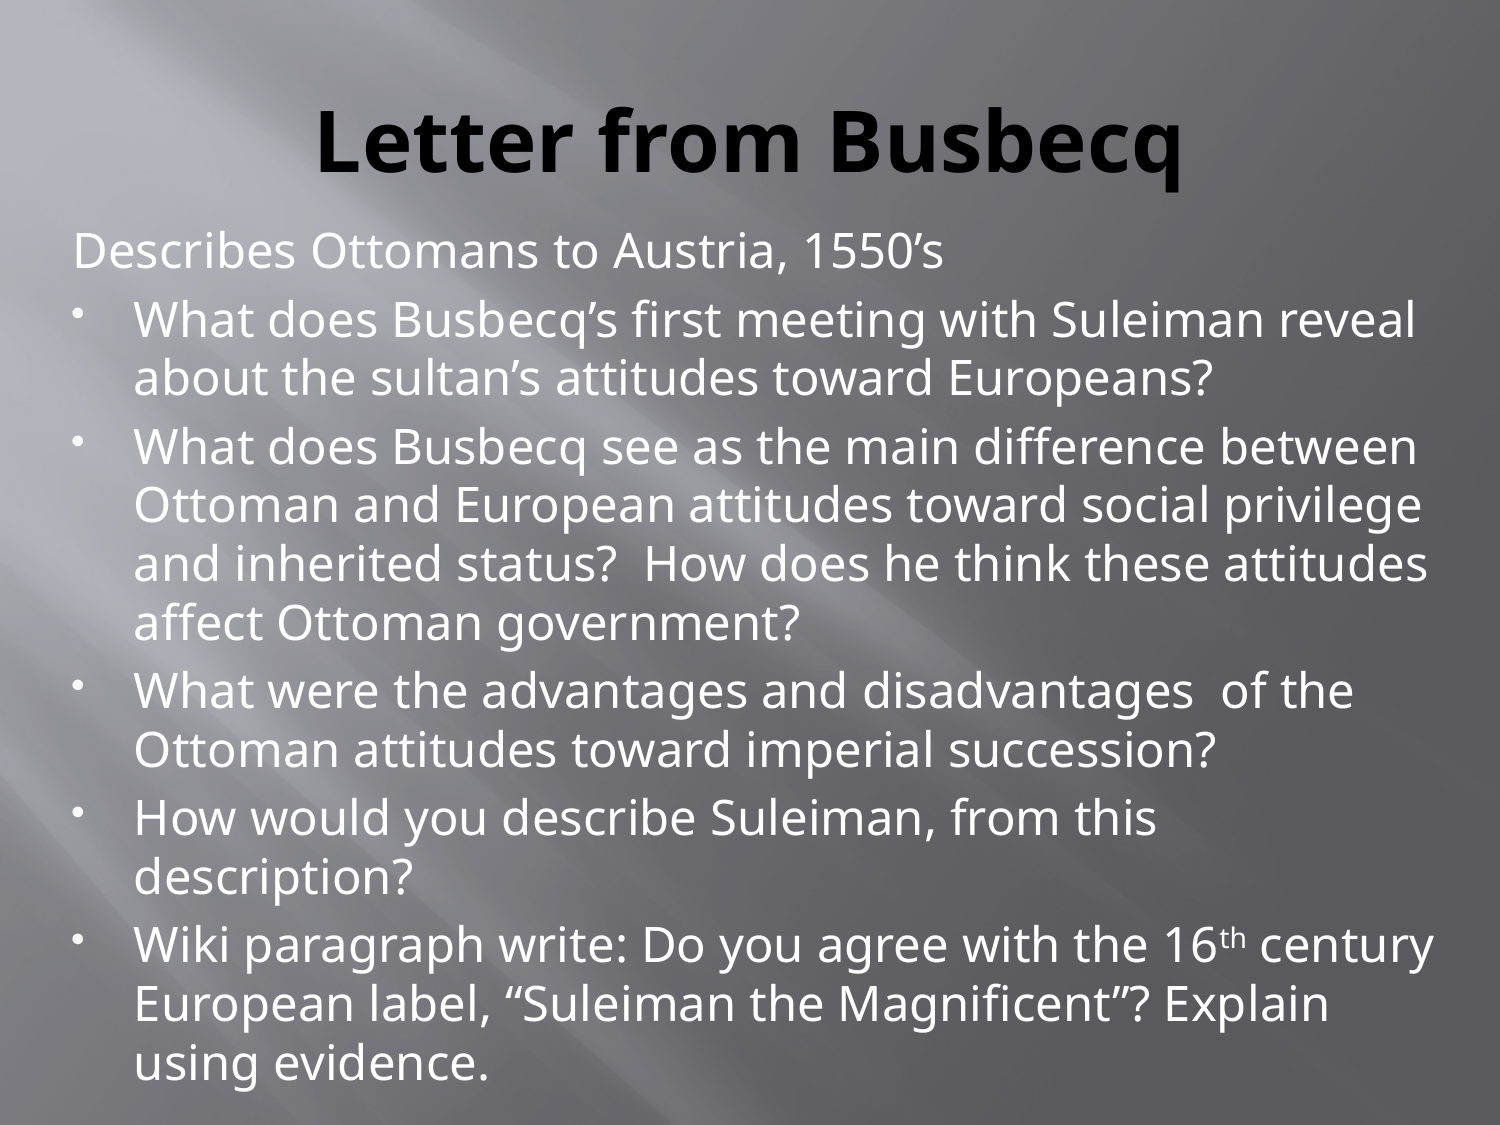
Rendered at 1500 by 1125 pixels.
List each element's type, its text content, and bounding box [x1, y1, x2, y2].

title Letter from Busbecq [75, 45, 1425, 212]
list Describes Ottomans to Austria, 1550’s What does Busbecq’s first meeting with Suleiman reveal about the sultan’s attitudes toward Europeans? What does Busbecq see as the main difference between Ottoman and European attitudes toward social privilege and inherited status? How does he think these attitudes affect Ottoman government? What were the advantages and disadvantages of the Ottoman attitudes toward imperial succession? How would you describe Suleiman, from this description? Wiki paragraph write: Do you agree with the 16th century European label, “Suleiman the Magnificent”? Explain using evidence. [37, 212, 1463, 1100]
